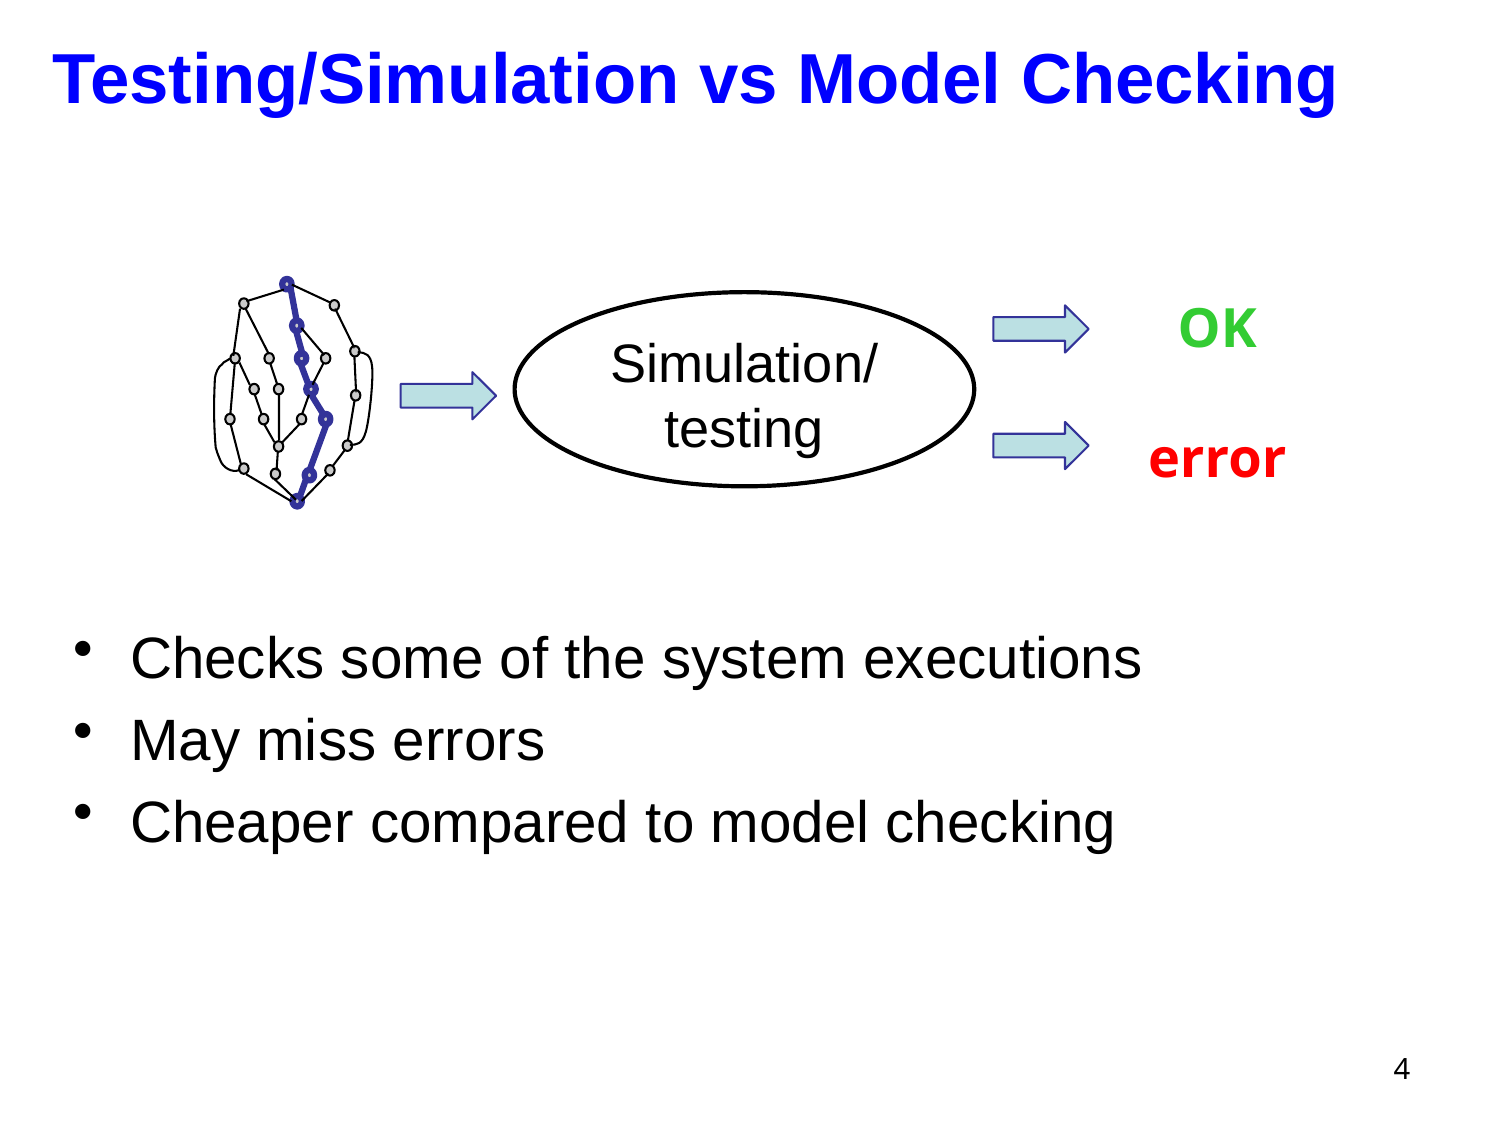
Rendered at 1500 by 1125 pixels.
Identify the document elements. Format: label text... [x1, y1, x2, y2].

title Testing/Simulation vs Model Checking [37, 19, 1476, 138]
list Checks some of the system executions May miss errors Cheaper compared to model checking [58, 612, 1442, 1018]
slide_number 4 [1074, 1042, 1425, 1103]
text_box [213, 278, 1306, 507]
